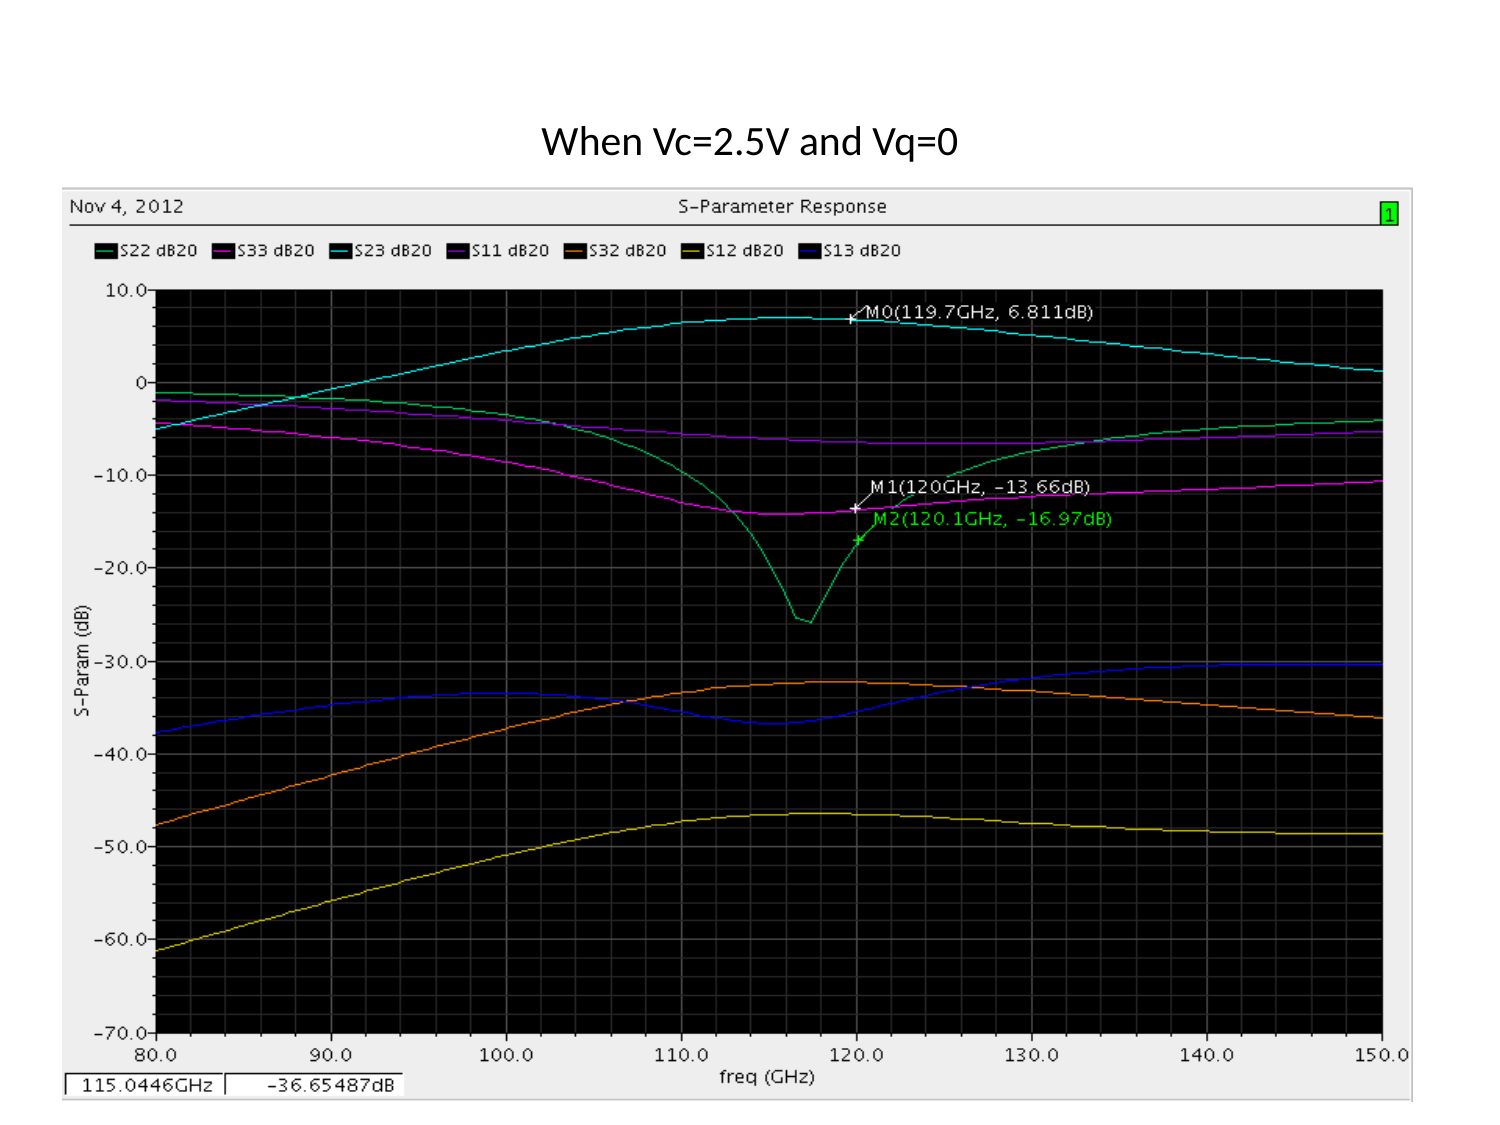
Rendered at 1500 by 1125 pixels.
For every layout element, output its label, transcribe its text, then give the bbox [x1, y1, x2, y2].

title When Vc=2.5V and Vq=0 [75, 45, 1425, 233]
picture [62, 187, 1413, 1102]
